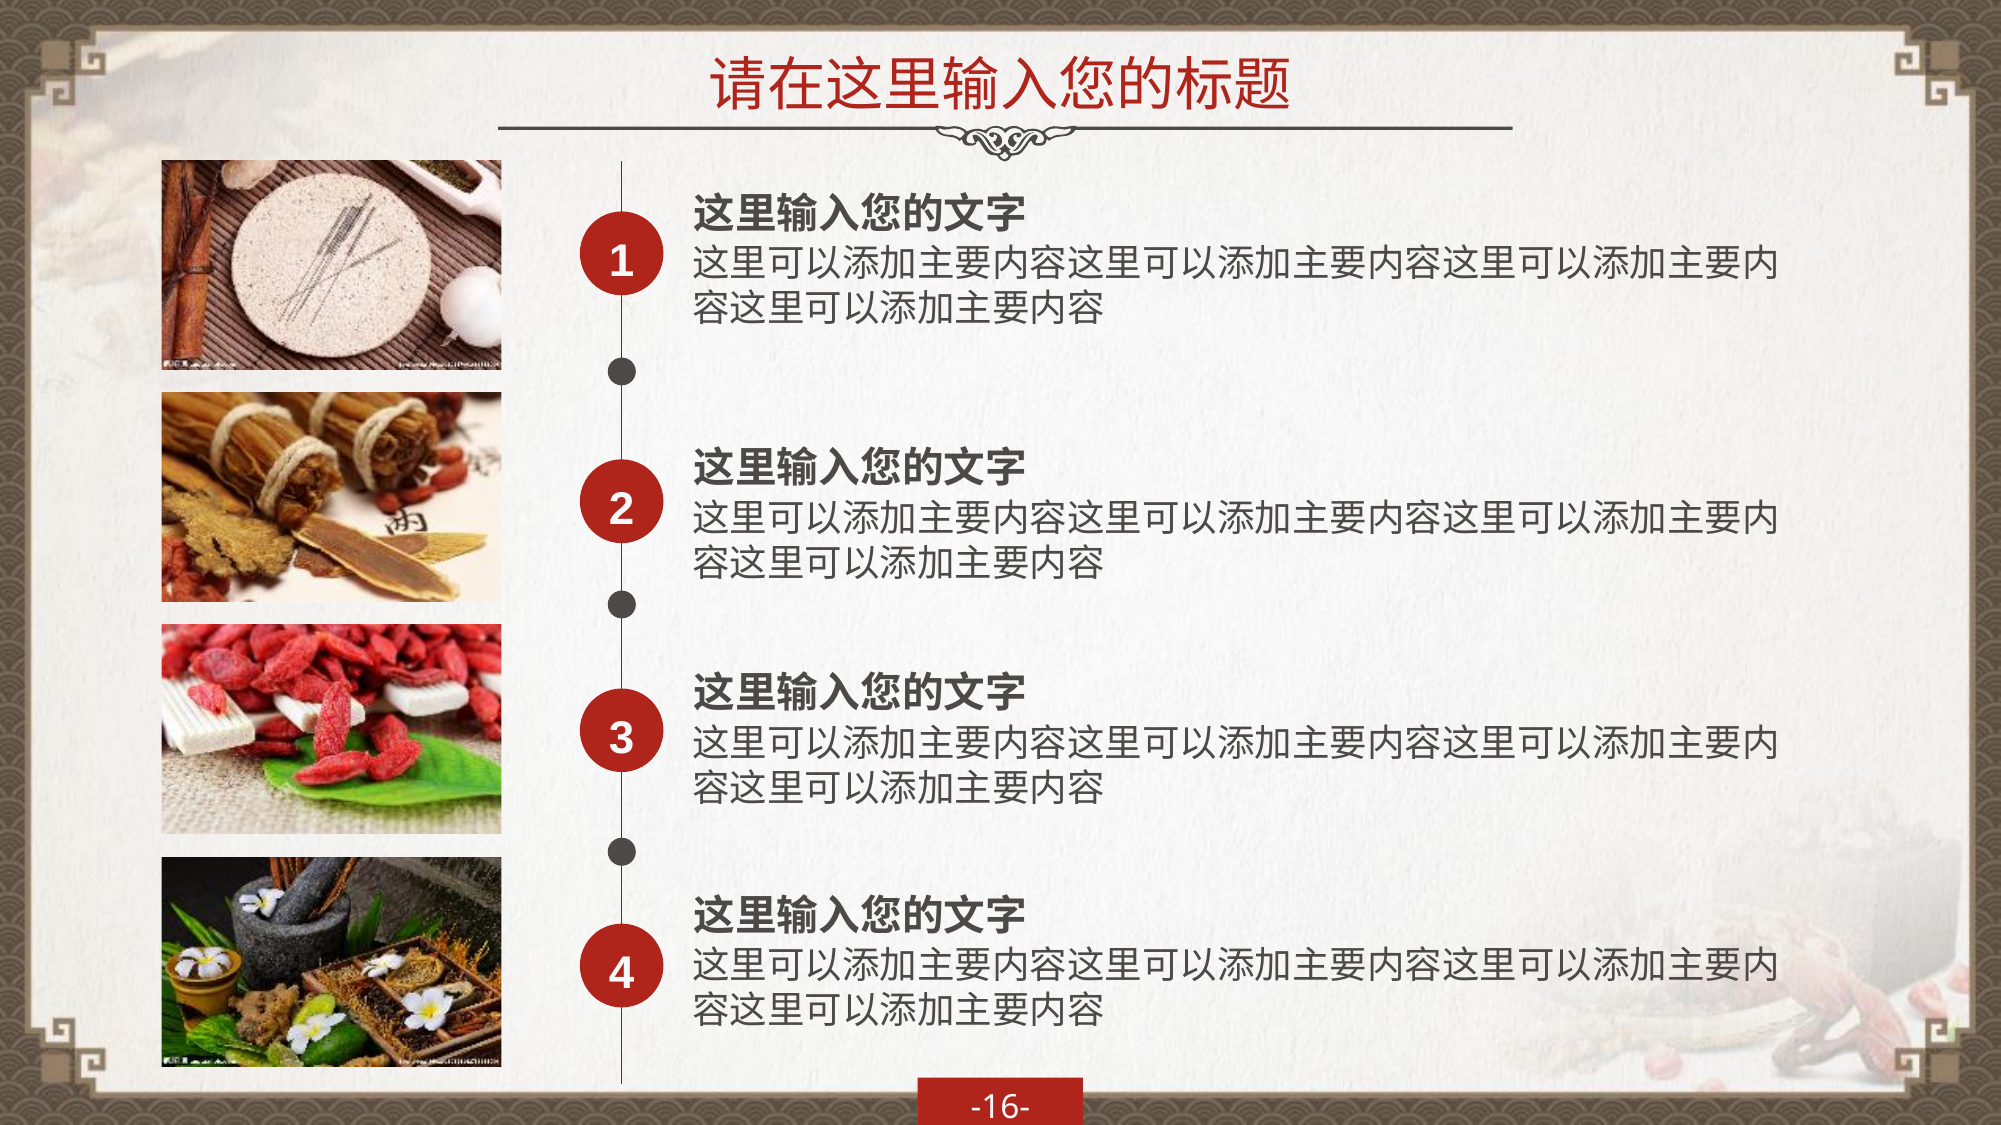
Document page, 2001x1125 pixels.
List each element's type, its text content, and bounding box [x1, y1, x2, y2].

text_box [161, 857, 502, 1067]
text_box 2 [579, 459, 664, 544]
text_box 这里可以添加主要内容这里可以添加主要内容这里可以添加主要内容这里可以添加主要内容 [677, 231, 1804, 337]
text_box 1 [579, 211, 664, 296]
text_box 请在这里输入您的标题 [694, 39, 1307, 125]
text_box 这里可以添加主要内容这里可以添加主要内容这里可以添加主要内容这里可以添加主要内容 [677, 711, 1804, 817]
text_box 这里输入您的文字 [678, 881, 1301, 934]
text_box [161, 392, 502, 603]
text_box 这里可以添加主要内容这里可以添加主要内容这里可以添加主要内容这里可以添加主要内容 [677, 934, 1804, 1039]
text_box 3 [579, 688, 664, 773]
text_box [607, 357, 636, 386]
text_box 这里输入您的文字 [678, 433, 1301, 486]
text_box [607, 590, 636, 619]
text_box 这里输入您的文字 [678, 179, 1301, 231]
text_box [607, 837, 636, 866]
text_box 这里输入您的文字 [678, 658, 1301, 711]
text_box 这里可以添加主要内容这里可以添加主要内容这里可以添加主要内容这里可以添加主要内容 [677, 486, 1804, 592]
text_box [498, 125, 1513, 162]
text_box [161, 624, 502, 835]
picture [0, 0, 2001, 1125]
text_box 4 [579, 923, 664, 1008]
text_box [161, 160, 502, 370]
